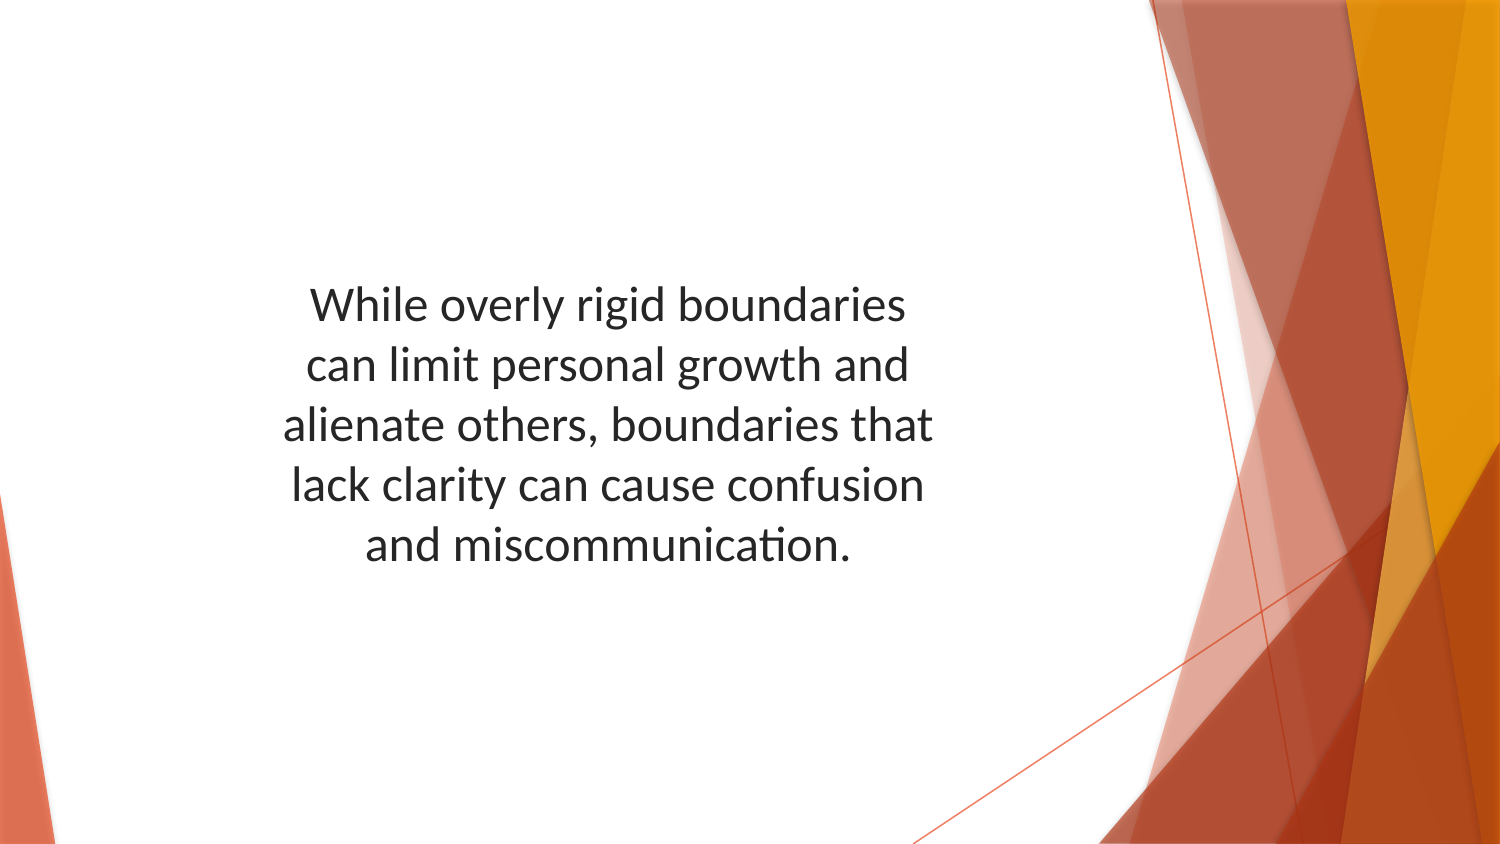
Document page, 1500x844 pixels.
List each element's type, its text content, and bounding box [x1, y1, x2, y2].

list While overly rigid boundaries can limit personal growth and alienate others, boundaries that lack clarity can cause confusion and miscommunication. [265, 114, 951, 729]
